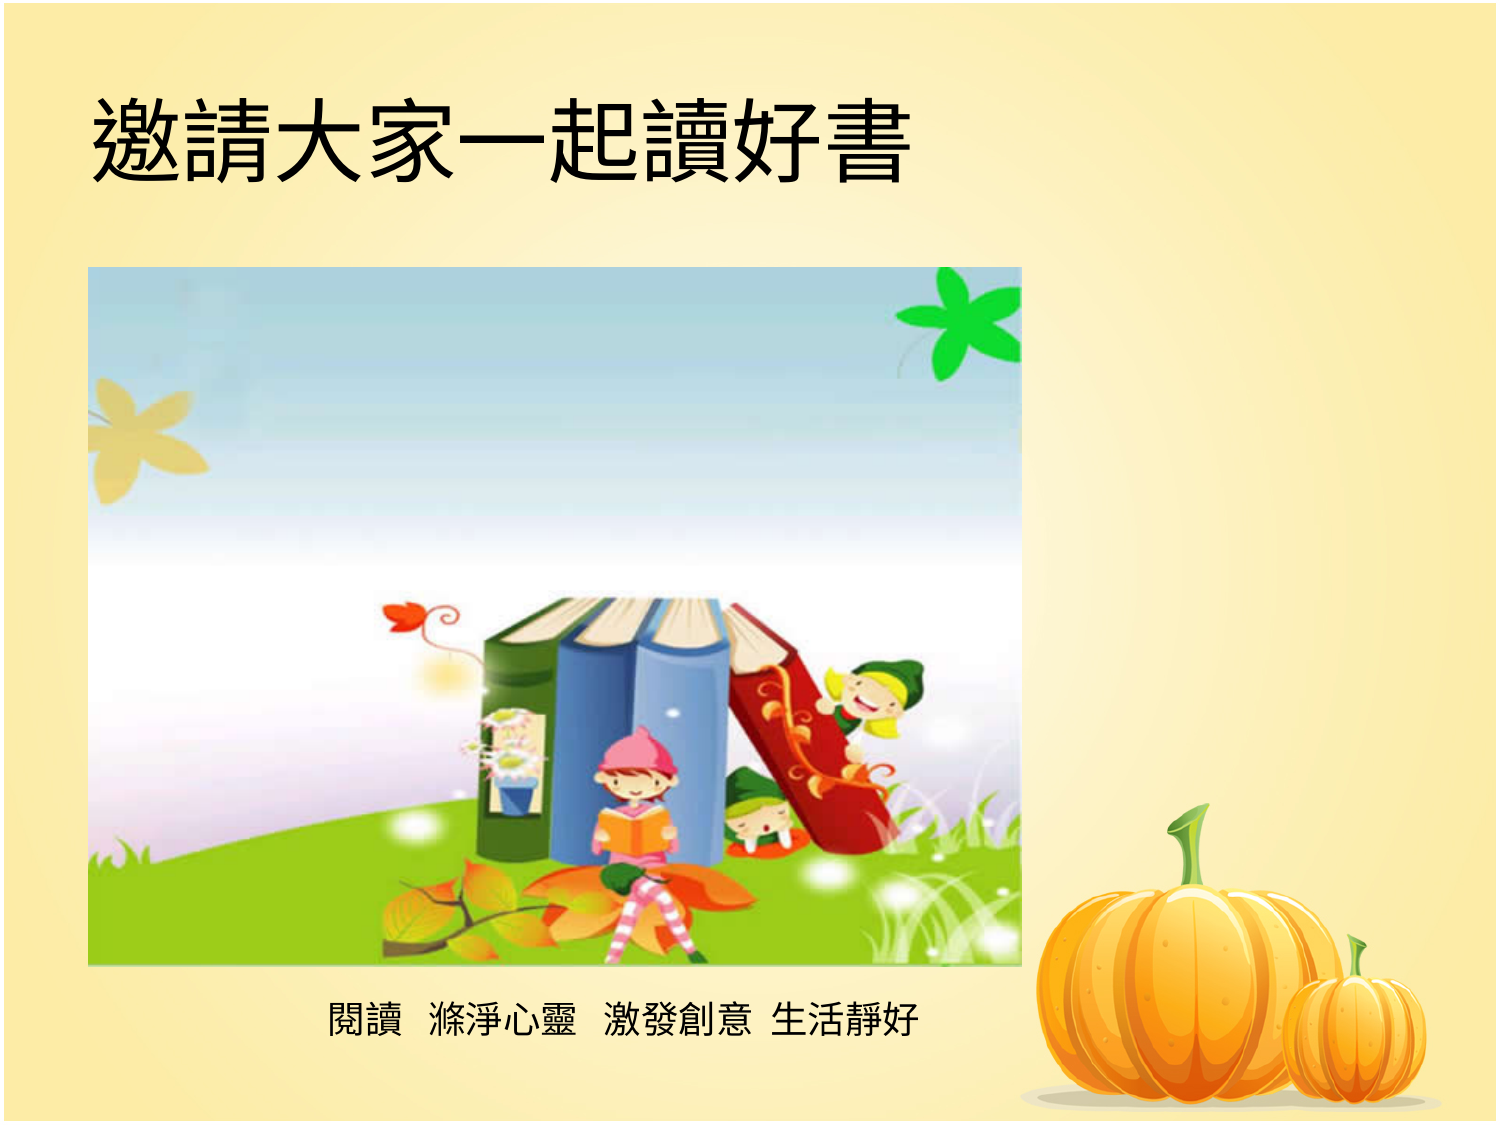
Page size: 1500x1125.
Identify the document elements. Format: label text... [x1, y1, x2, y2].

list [88, 266, 1022, 968]
picture [0, 0, 1500, 1125]
title 邀請大家一起讀好書 [75, 45, 1425, 233]
text_box 閱讀 滌淨心靈 激發創意 生活靜好 [312, 988, 1034, 1048]
